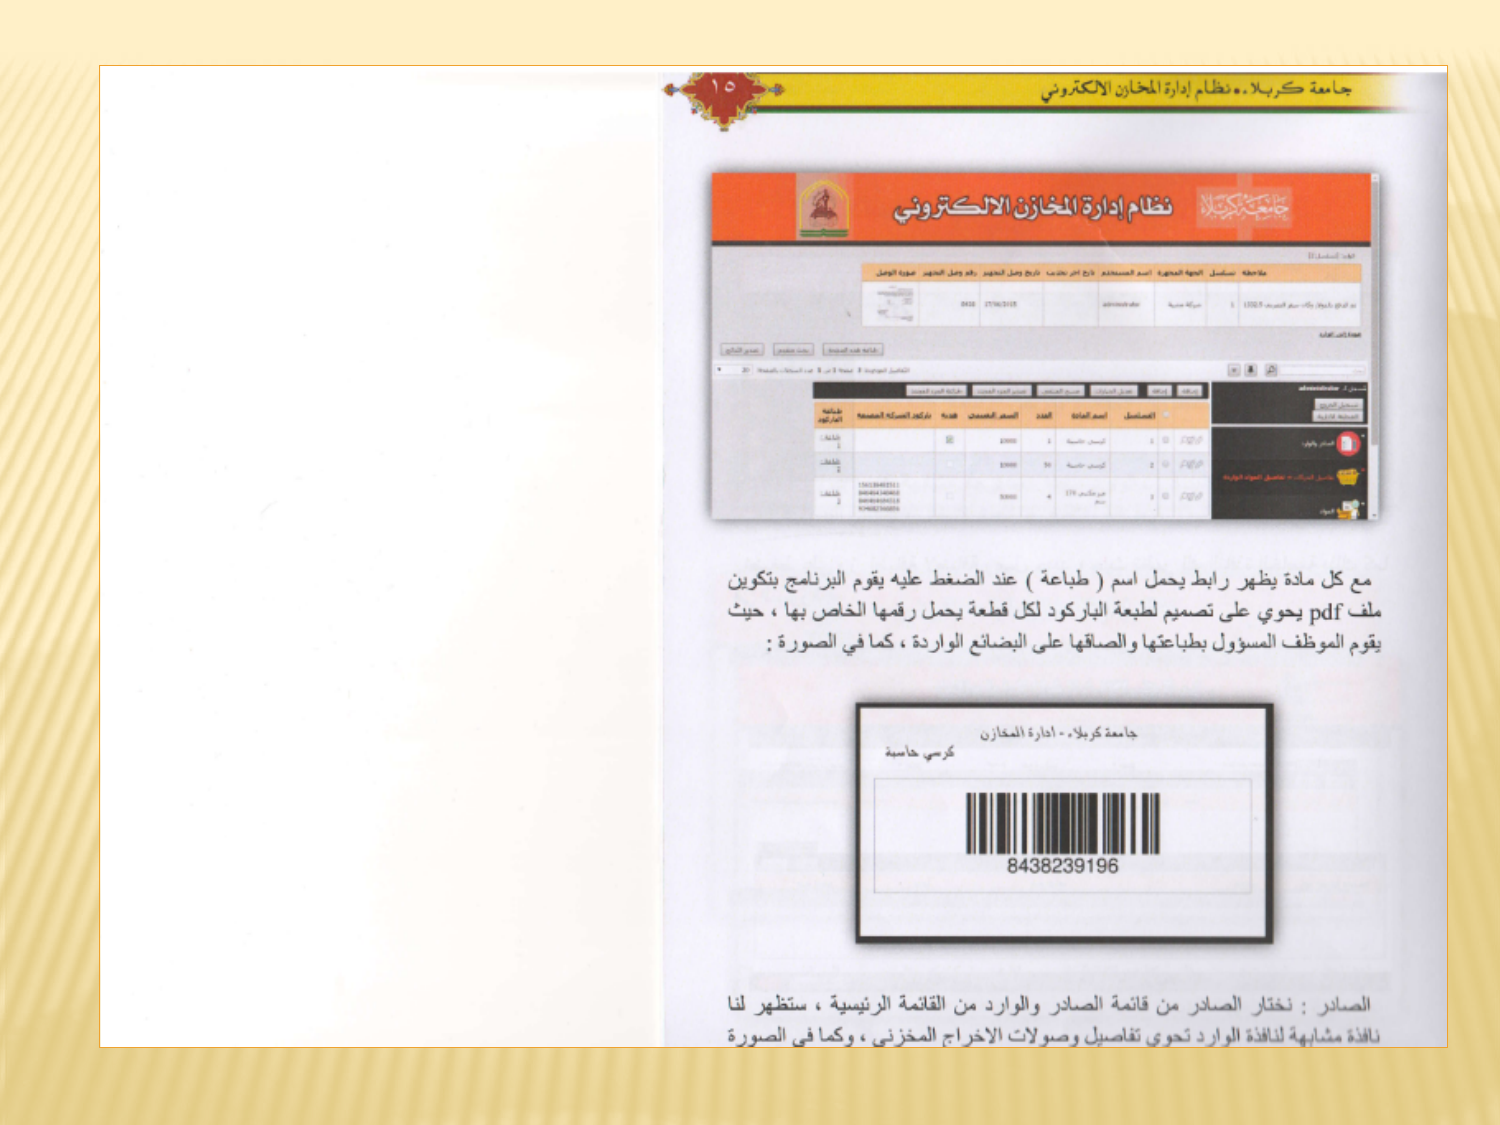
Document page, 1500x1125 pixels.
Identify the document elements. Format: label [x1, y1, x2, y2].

picture [100, 65, 1448, 1048]
